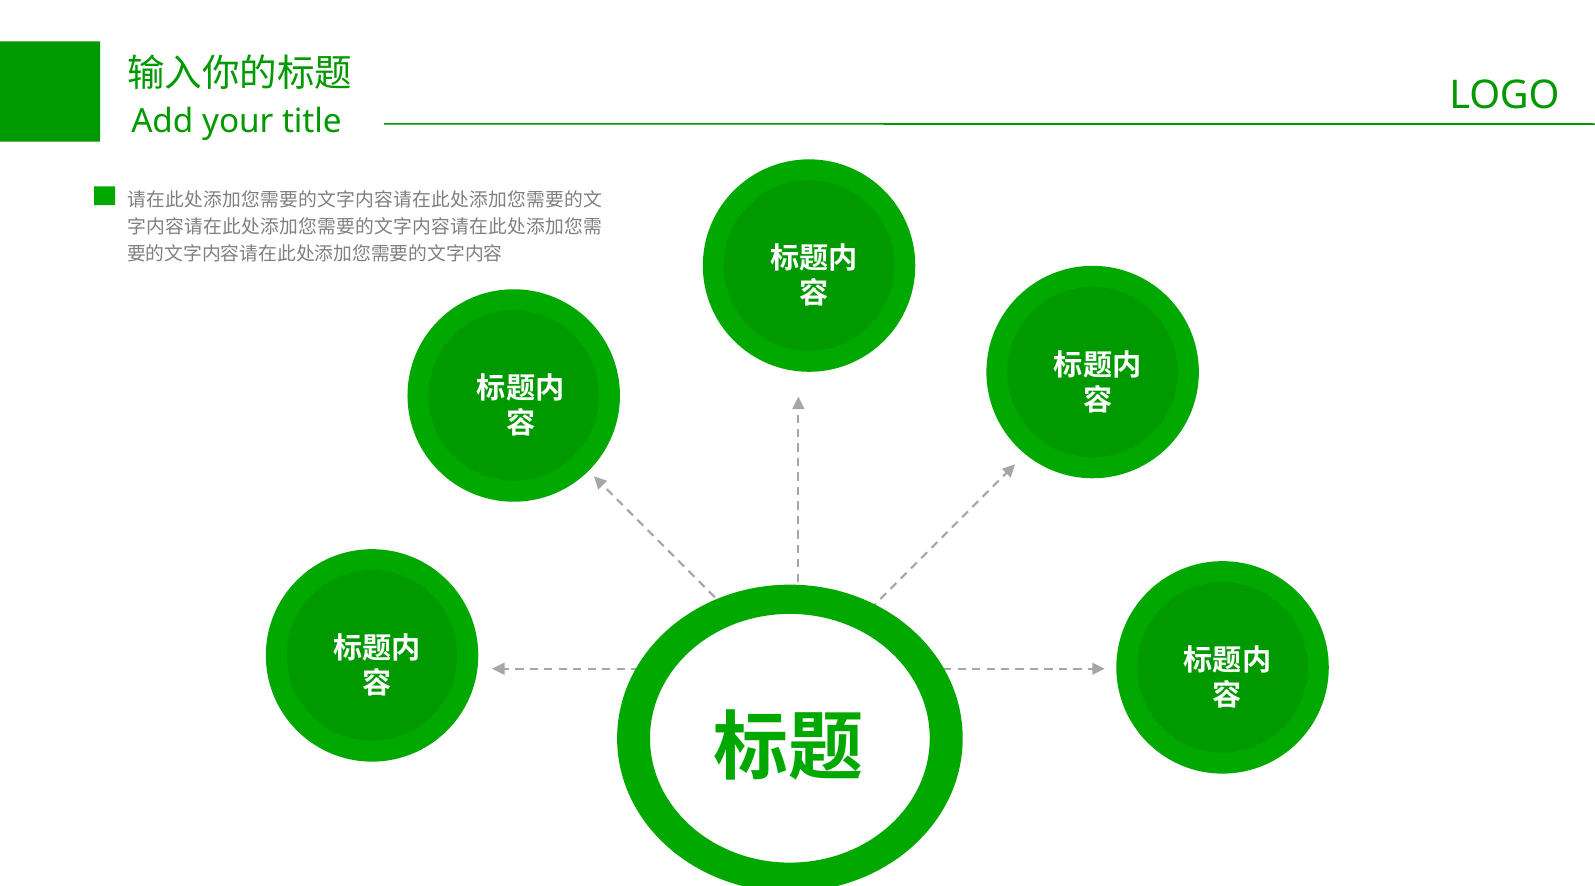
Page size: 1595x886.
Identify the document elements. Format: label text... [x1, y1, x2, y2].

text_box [407, 288, 621, 502]
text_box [1116, 560, 1330, 774]
text_box 请在此处添加您需要的文字内容请在此处添加您需要的文字内容请在此处添加您需要的文字内容请在此处添加您需要的文字内容请在此处添加您需要的文字内容 [127, 183, 603, 265]
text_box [986, 265, 1200, 479]
text_box [93, 185, 116, 206]
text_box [265, 548, 479, 762]
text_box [616, 584, 963, 886]
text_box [702, 159, 916, 373]
